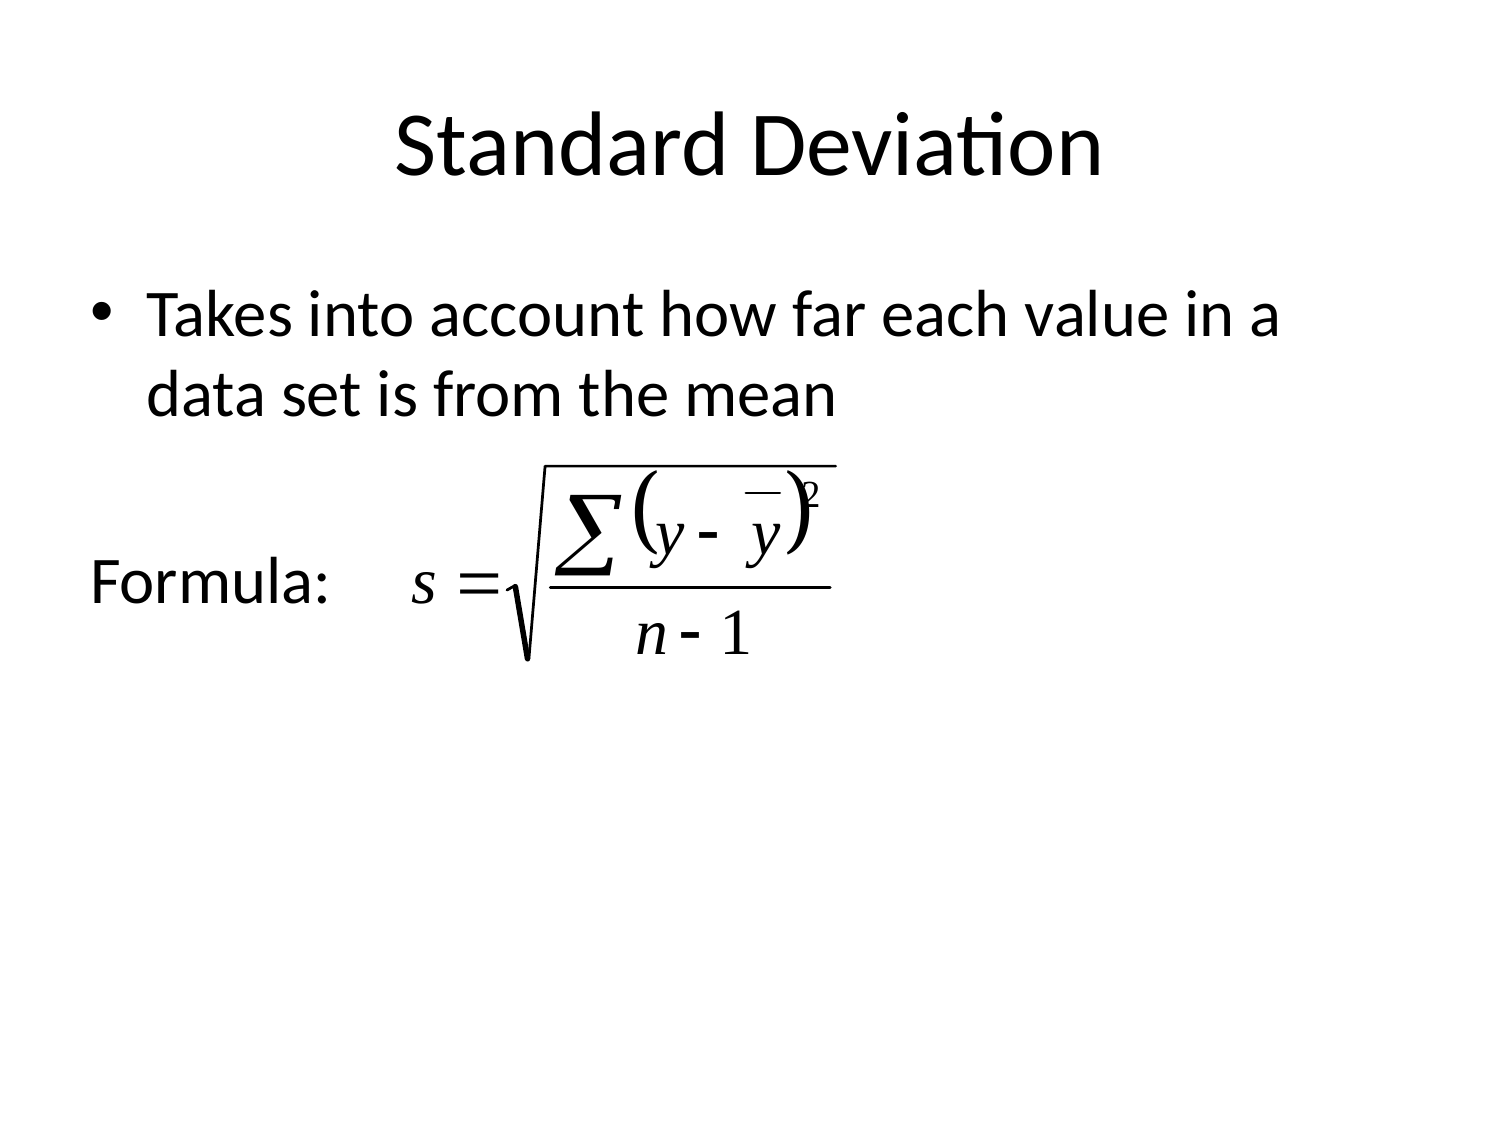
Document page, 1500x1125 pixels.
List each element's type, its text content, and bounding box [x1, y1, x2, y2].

title Standard Deviation [75, 45, 1425, 233]
list Takes into account how far each value in a data set is from the mean Formula: [75, 262, 1425, 1005]
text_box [399, 449, 851, 676]
